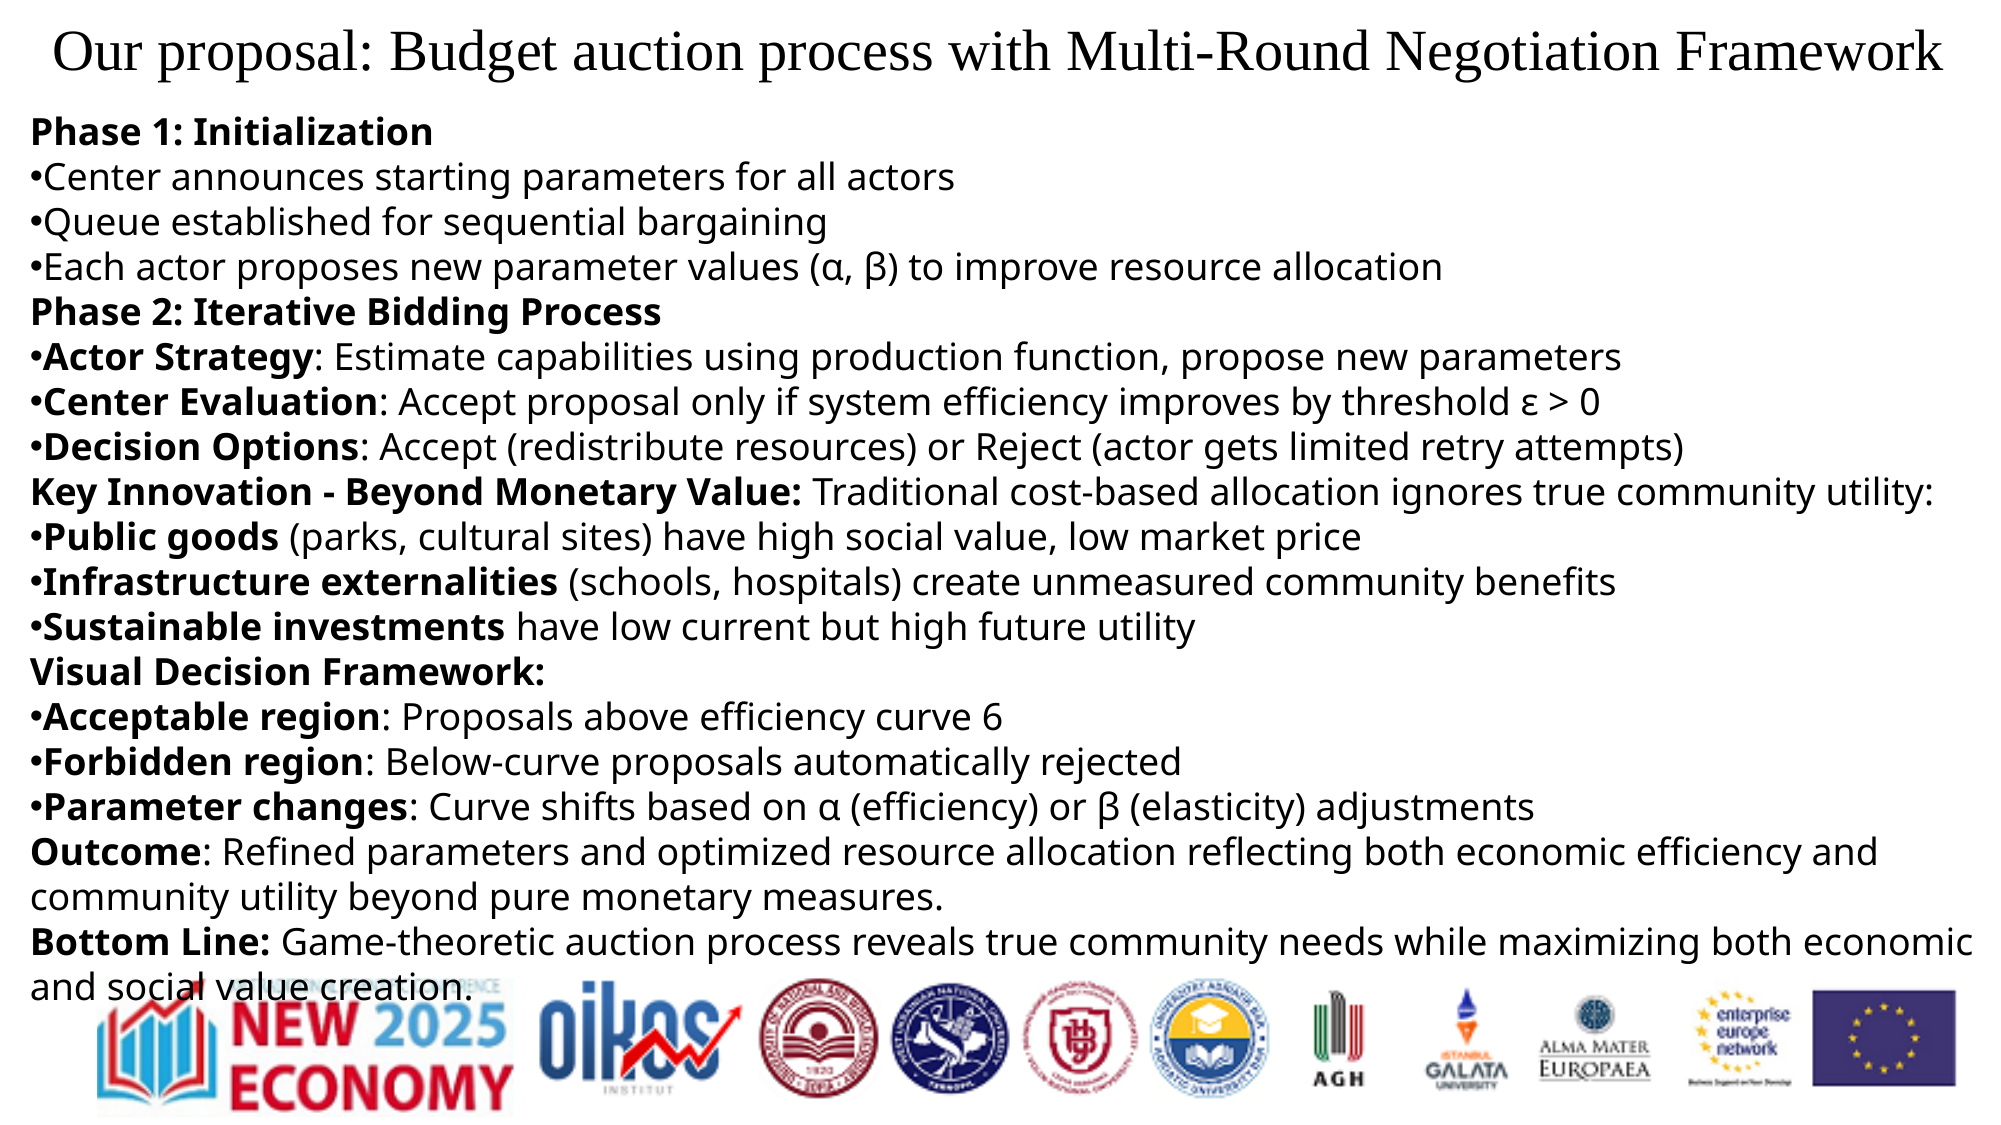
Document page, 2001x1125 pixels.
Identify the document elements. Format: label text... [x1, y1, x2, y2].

title Our proposal: Budget auction process with Multi-Round Negotiation Framework [37, 0, 2000, 100]
picture [97, 964, 1986, 1125]
text_box Phase 1: Initialization Center announces starting parameters for all actors Queue established for sequential bargaining Each actor proposes new parameter values (α, β) to improve resource allocation Phase 2: Iterative Bidding Process Actor Strategy: Estimate capabilities using production function, propose new parameters Center Evaluation: Accept proposal only if system efficiency improves by threshold ε > 0 Decision Options: Accept (redistribute resources) or Reject (actor gets limited retry attempts) Key Innovation - Beyond Monetary Value: Traditional cost-based allocation ignores true community utility: Public goods (parks, cultural sites) have high social value, low market price Infrastructure externalities (schools, hospitals) create unmeasured community benefits Sustainable investments have low current but high future utility Visual Decision Framework: Acceptable region: Proposals above efficiency curve 6 Forbidden region: Below-curve proposals automatically rejected Parameter changes: Curve shifts based on α (efficiency) or β (elasticity) adjustments Outcome: Refined parameters and optimized resource allocation reflecting both economic efficiency and community utility beyond pure monetary measures. Bottom Line: Game-theoretic auction process reveals true community needs while maximizing both economic and social value creation. [15, 100, 2000, 1016]
